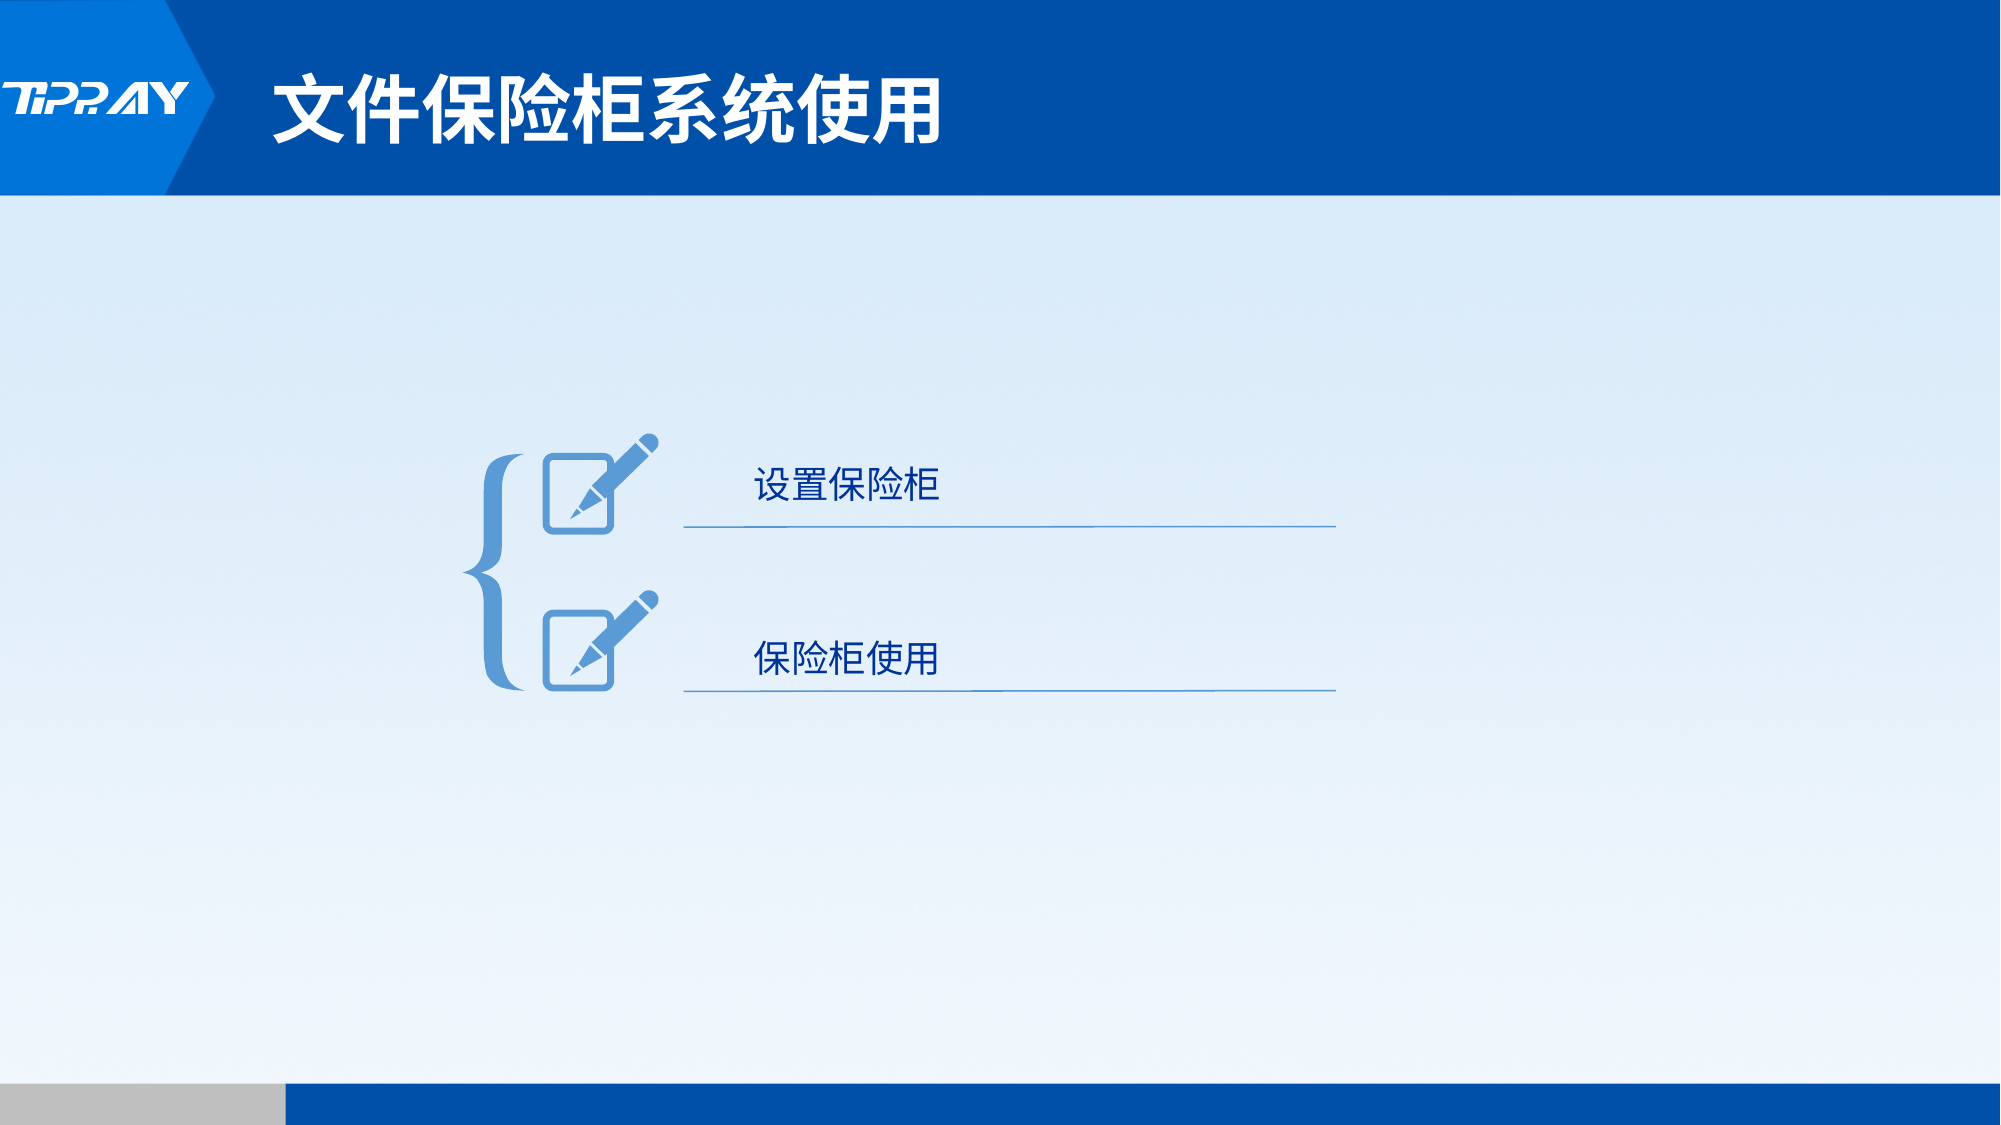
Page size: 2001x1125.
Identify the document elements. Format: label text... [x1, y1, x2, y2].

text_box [462, 433, 1337, 692]
picture [0, 0, 2001, 1125]
text_box 文件保险柜系统使用 [256, 49, 1607, 166]
